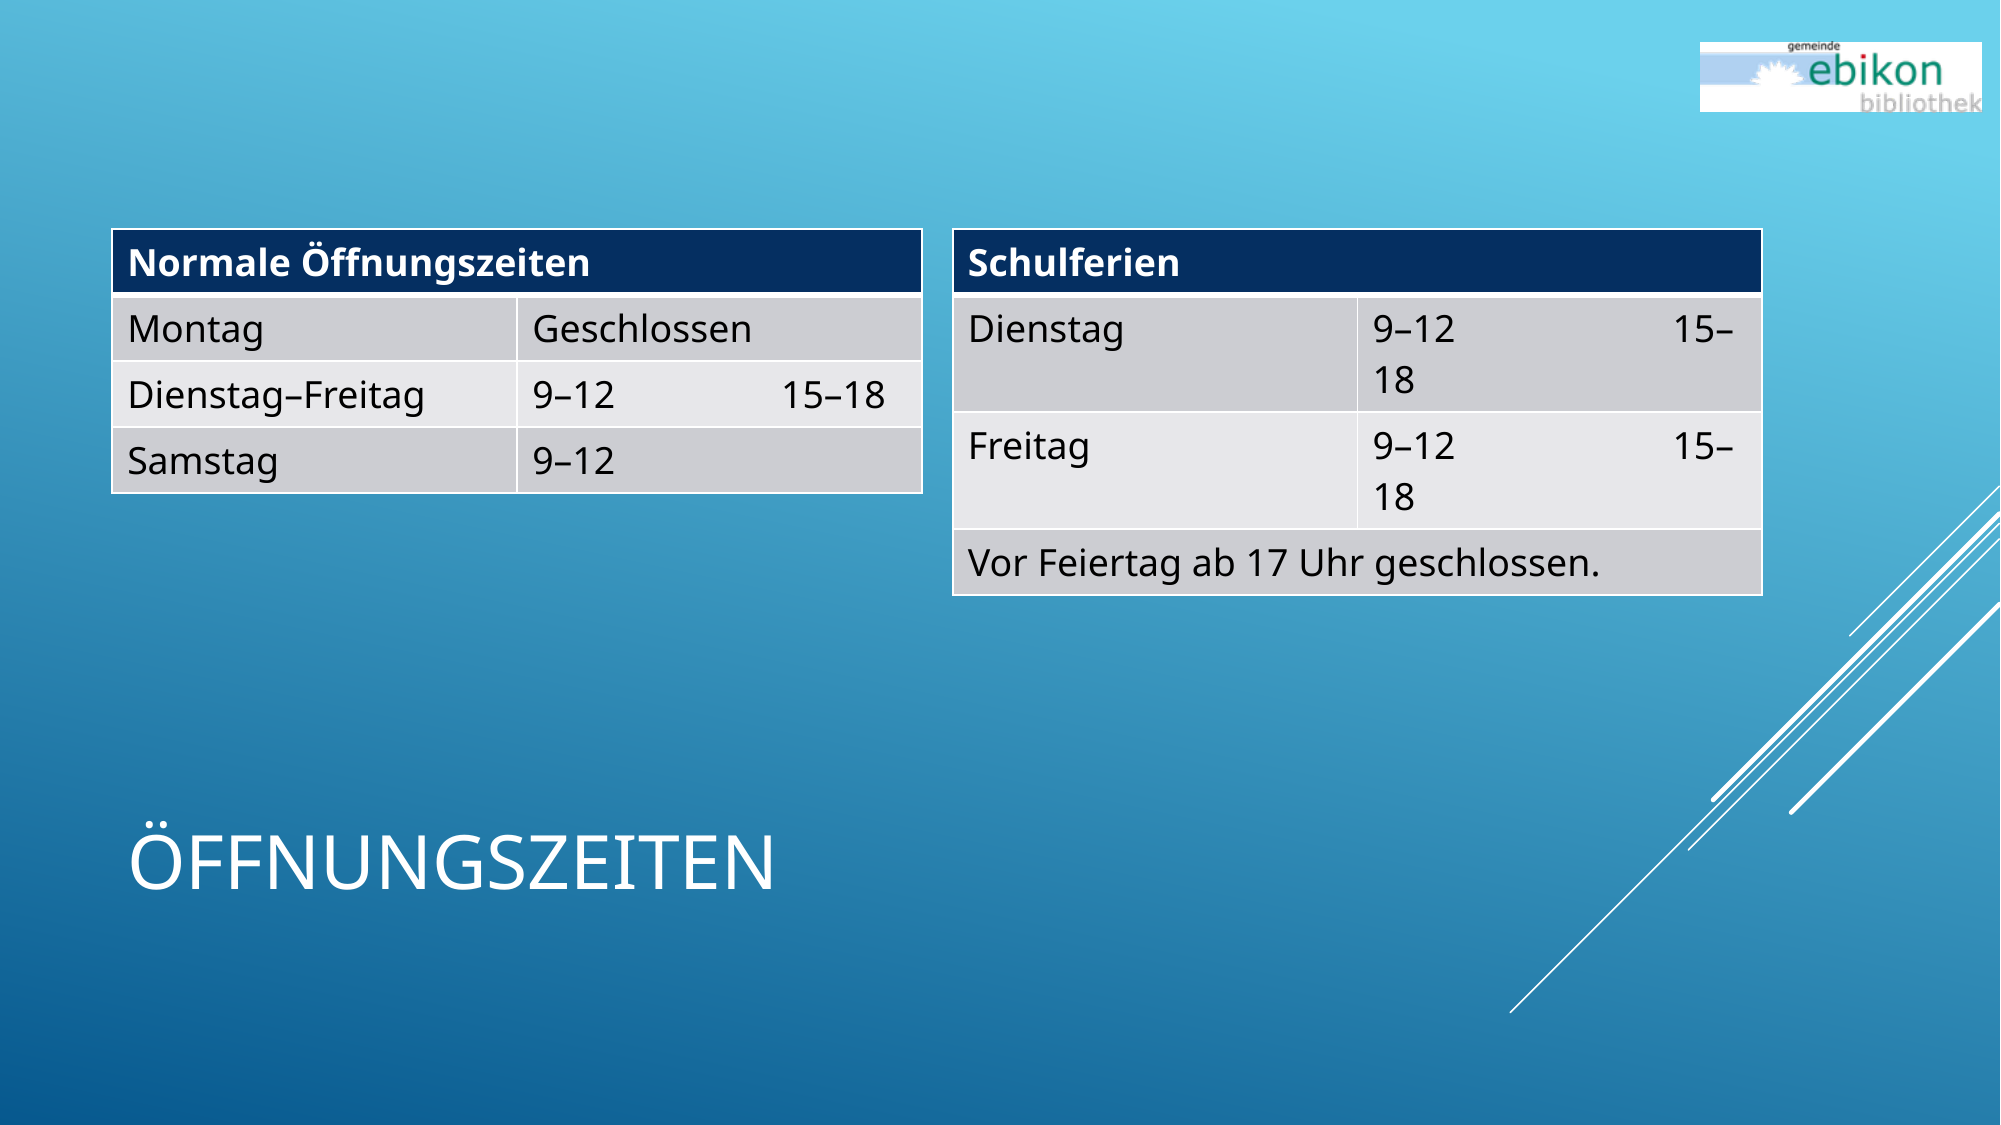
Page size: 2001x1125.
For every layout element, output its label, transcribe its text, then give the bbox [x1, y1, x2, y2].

table_cell 9–12 15–18 [1358, 298, 1761, 411]
table_header Normale Öffnungszeiten [113, 230, 921, 292]
table_cell 9–12 [518, 428, 921, 492]
table_cell Montag [113, 298, 516, 360]
table_cell Dienstag–Freitag [113, 362, 516, 426]
table_cell Vor Feiertag ab 17 Uhr geschlossen. [954, 530, 1761, 594]
table_cell 9–12 15–18 [518, 362, 921, 426]
table_cell Dienstag [954, 298, 1357, 411]
picture [1700, 41, 1983, 113]
table_cell Geschlossen [518, 298, 921, 360]
table_cell Samstag [113, 428, 516, 492]
table_cell Freitag [954, 413, 1357, 528]
title Öffnungszeiten [112, 736, 1513, 984]
table_header Schulferien [954, 230, 1761, 292]
table_cell 9–12 15–18 [1358, 413, 1761, 528]
